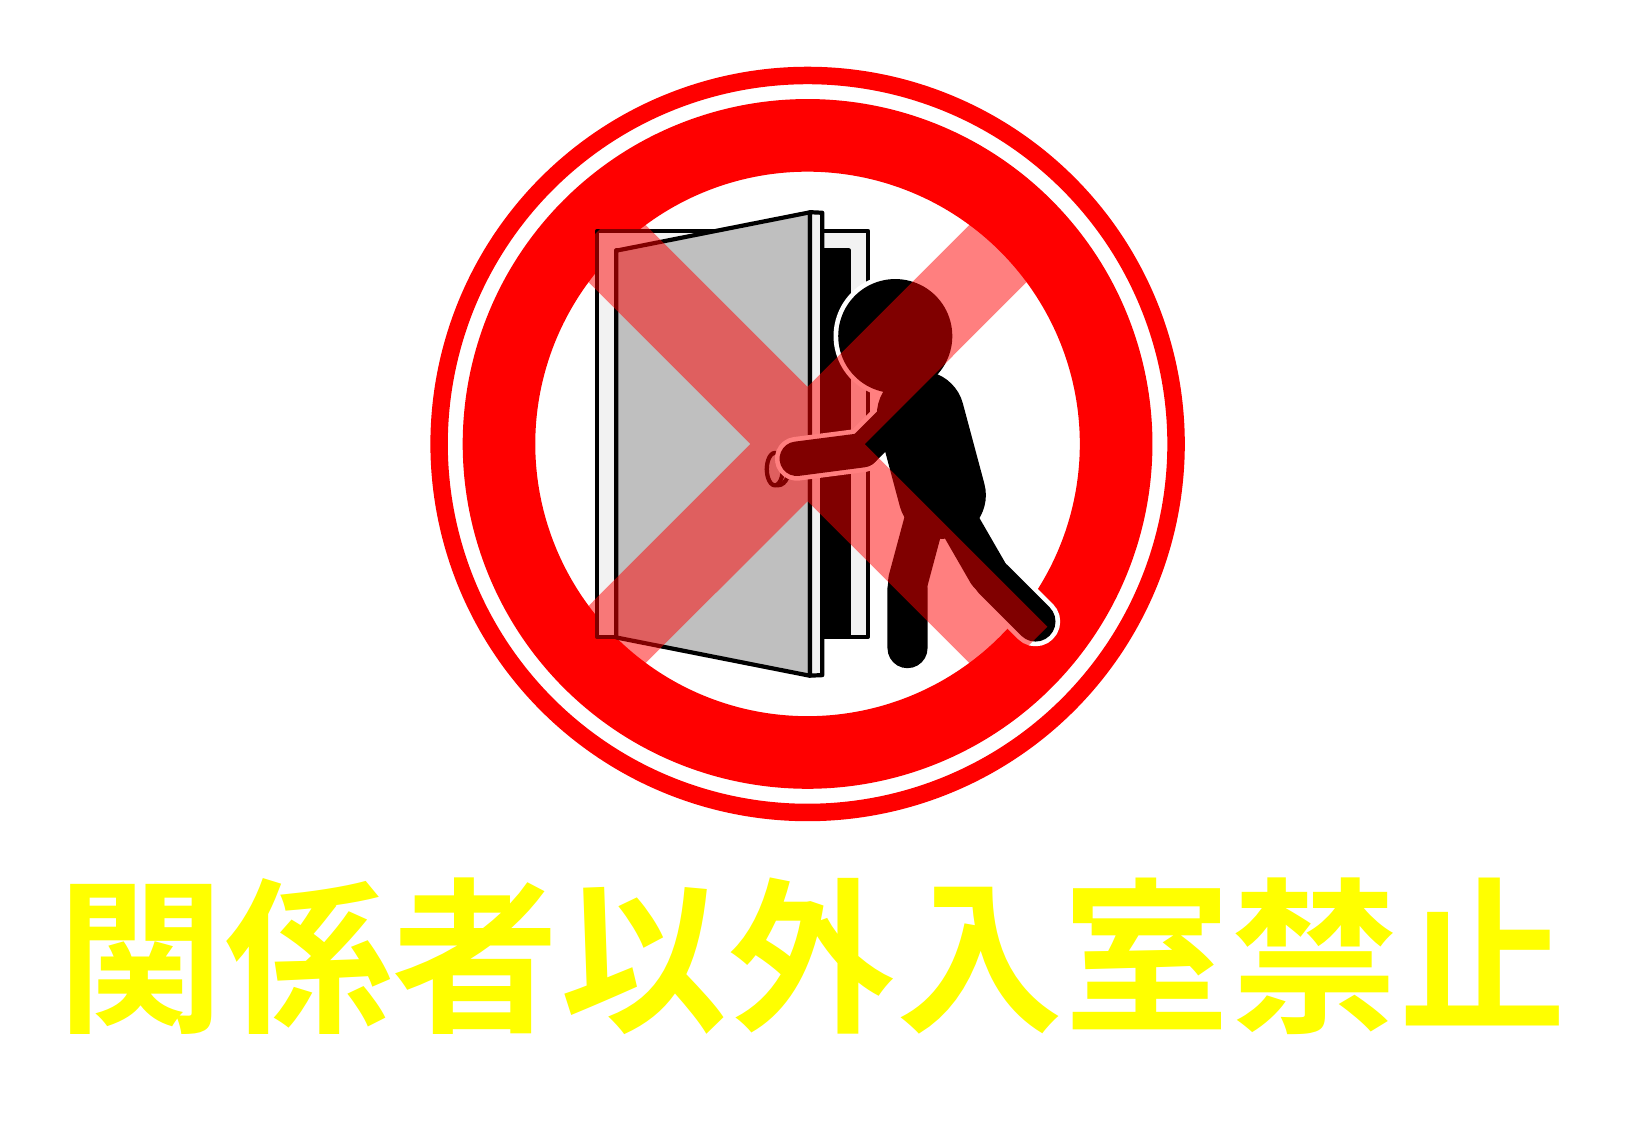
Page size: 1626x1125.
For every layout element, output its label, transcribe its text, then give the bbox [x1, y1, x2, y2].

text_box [400, 37, 1215, 851]
text_box 関係者以外入室禁止 [0, 845, 1625, 1061]
